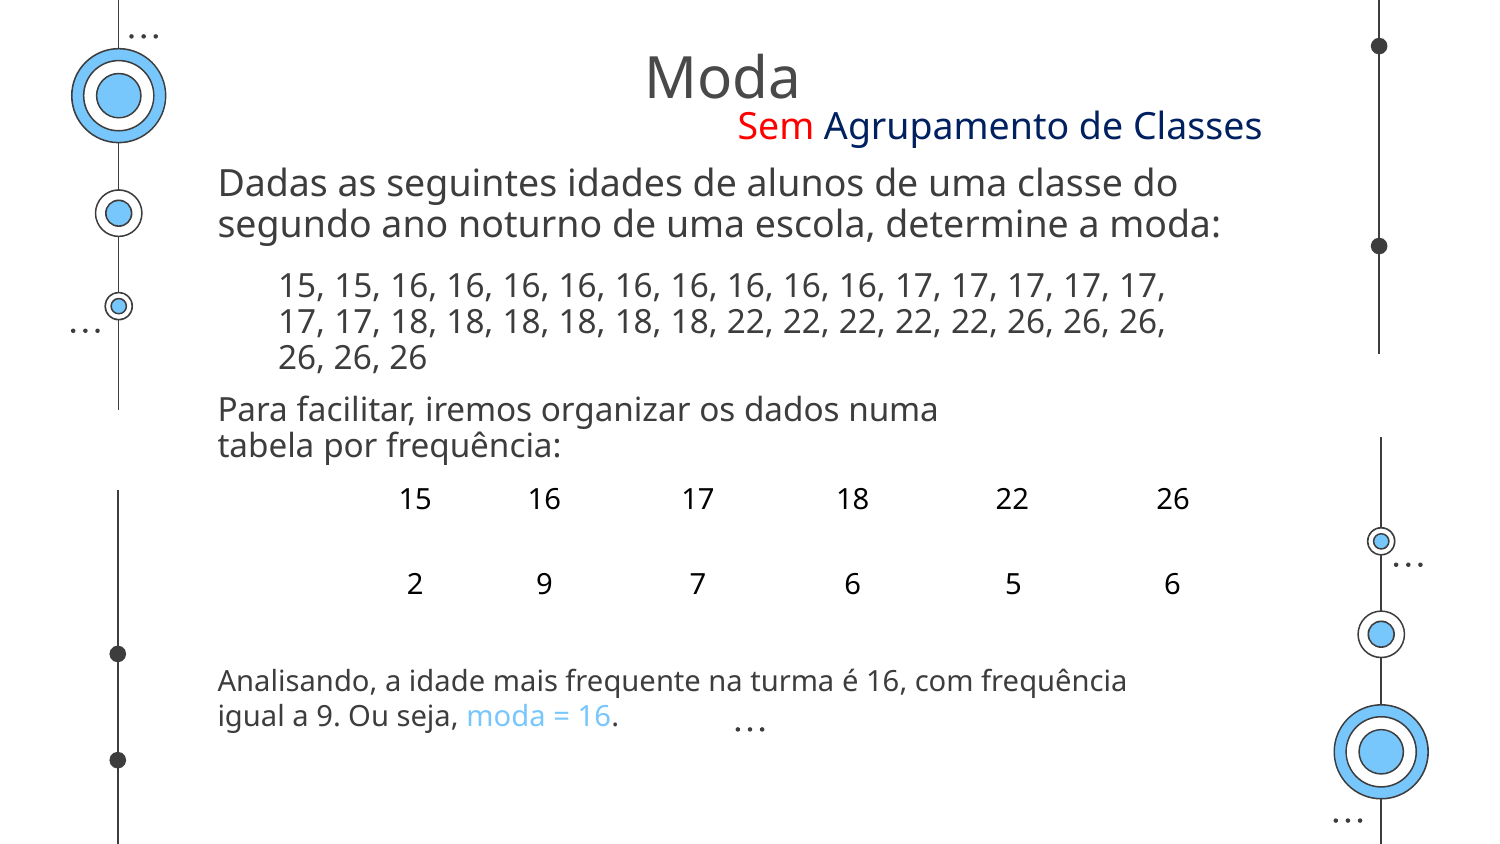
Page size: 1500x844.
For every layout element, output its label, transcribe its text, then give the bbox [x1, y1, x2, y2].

text_box Analisando, a idade mais frequente na turma é 16, com frequência igual a 9. Ou seja, moda = 16. [197, 612, 1170, 760]
text_box Para facilitar, iremos organizar os dados numa tabela por frequência: [197, 343, 1063, 491]
title Moda [328, 25, 1118, 120]
text_box Sem Agrupamento de Classes [722, 94, 1282, 155]
text_box 15, 15, 16, 16, 16, 16, 16, 16, 16, 16, 16, 17, 17, 17, 17, 17, 17, 17, 18, 18, 18, 18, 18, 18, 22, 22, 22, 22, 22, 26, 26, 26, 26, 26, 26 [258, 259, 1188, 383]
text_box Dadas as seguintes idades de alunos de uma classe do segundo ano noturno de uma escola, determine a moda: [197, 169, 1309, 256]
